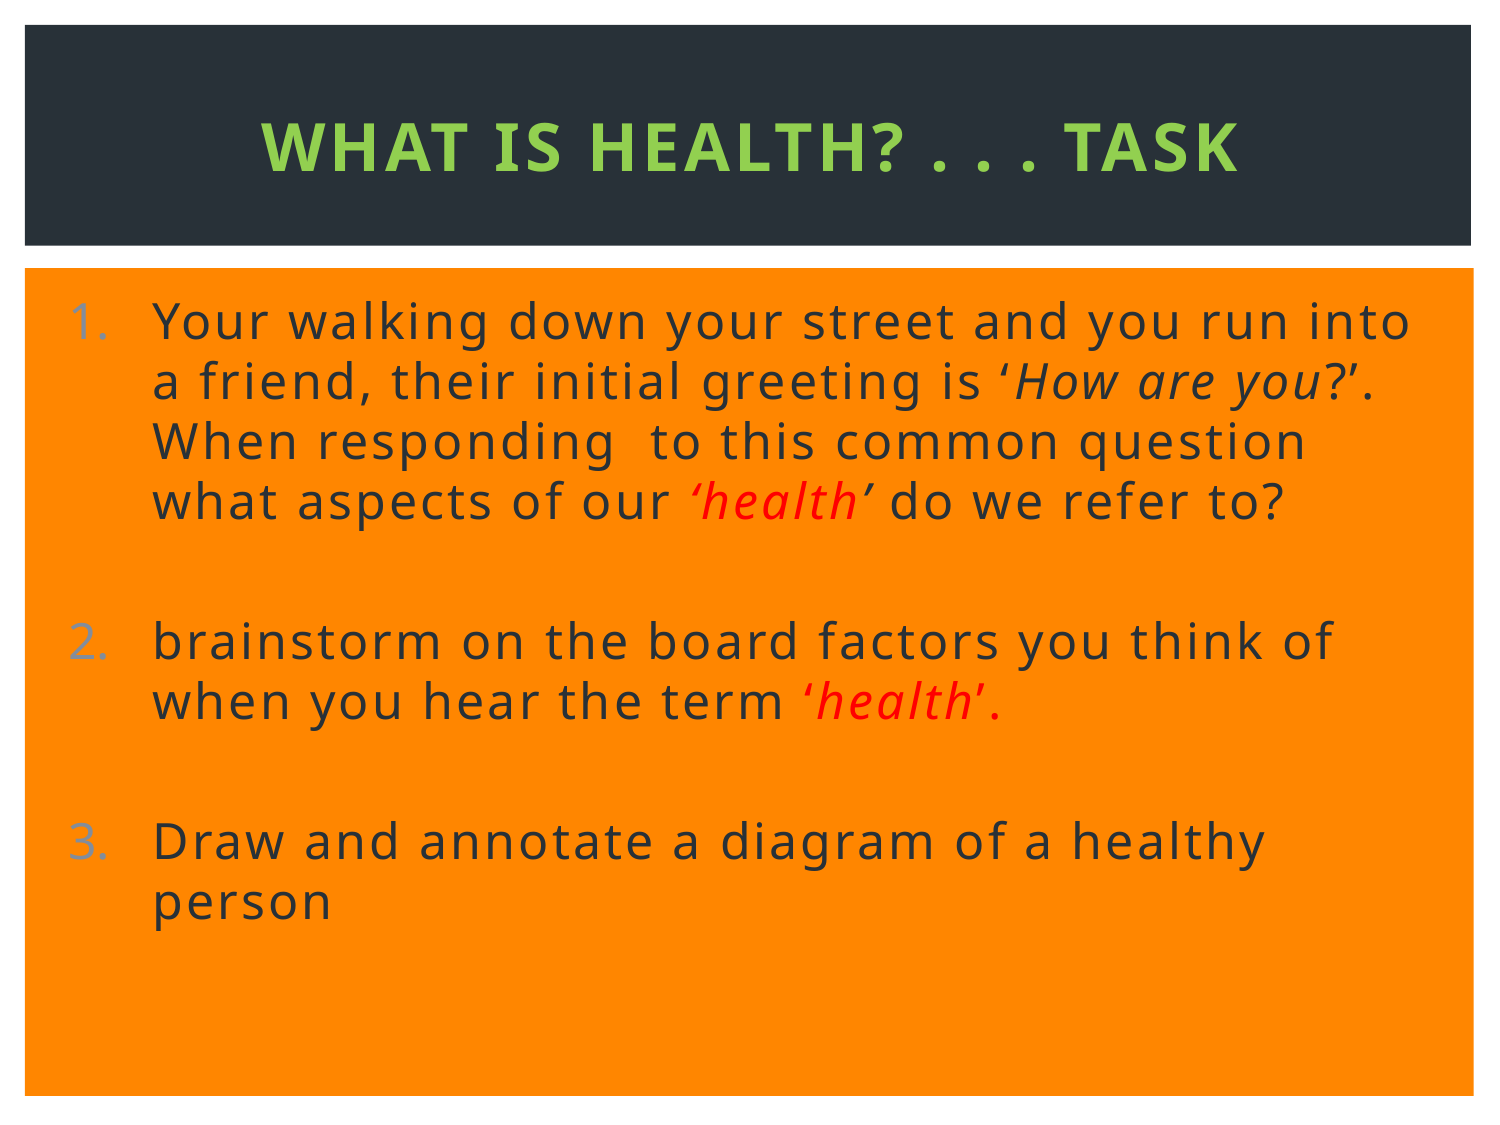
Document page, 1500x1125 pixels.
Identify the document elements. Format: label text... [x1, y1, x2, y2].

list Your walking down your street and you run into a friend, their initial greeting is ‘How are you?’. When responding to this common question what aspects of our ‘health’ do we refer to? brainstorm on the board factors you think of when you hear the term ‘health’. Draw and annotate a diagram of a healthy person [53, 281, 1442, 1083]
title What is Health? . . . Task [62, 58, 1438, 232]
